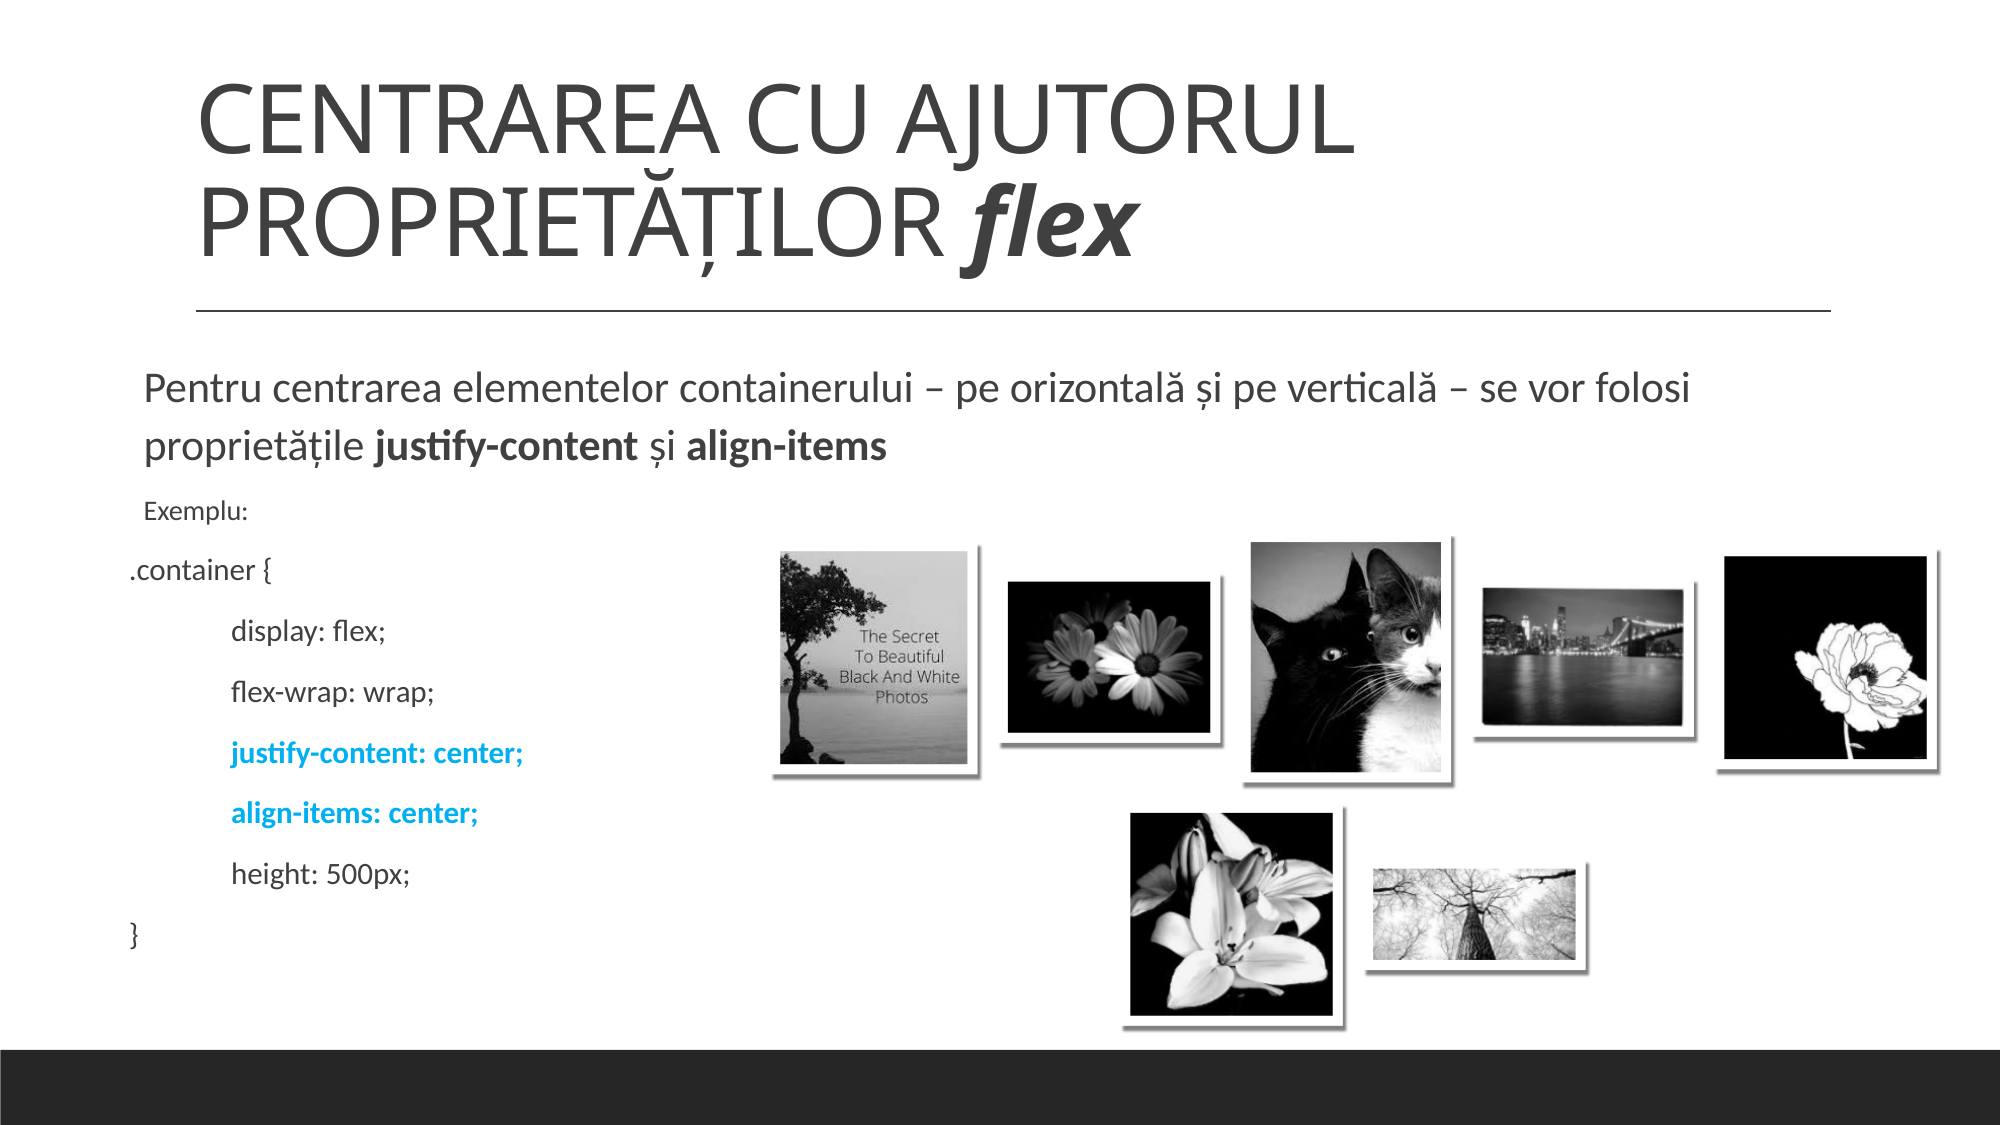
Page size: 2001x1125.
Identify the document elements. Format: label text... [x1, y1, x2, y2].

picture [762, 536, 1949, 1036]
title CENTRAREA CU AJUTORUL PROPRIETĂȚILOR flex [180, 47, 1830, 285]
list Pentru centrarea elementelor containerului – pe orizontală și pe verticală – se vor folosi proprietățile justify-content și align-items Exemplu: .container { display: flex; flex-wrap: wrap; justify-content: center; align-items: center; height: 500px; } [129, 345, 1860, 963]
